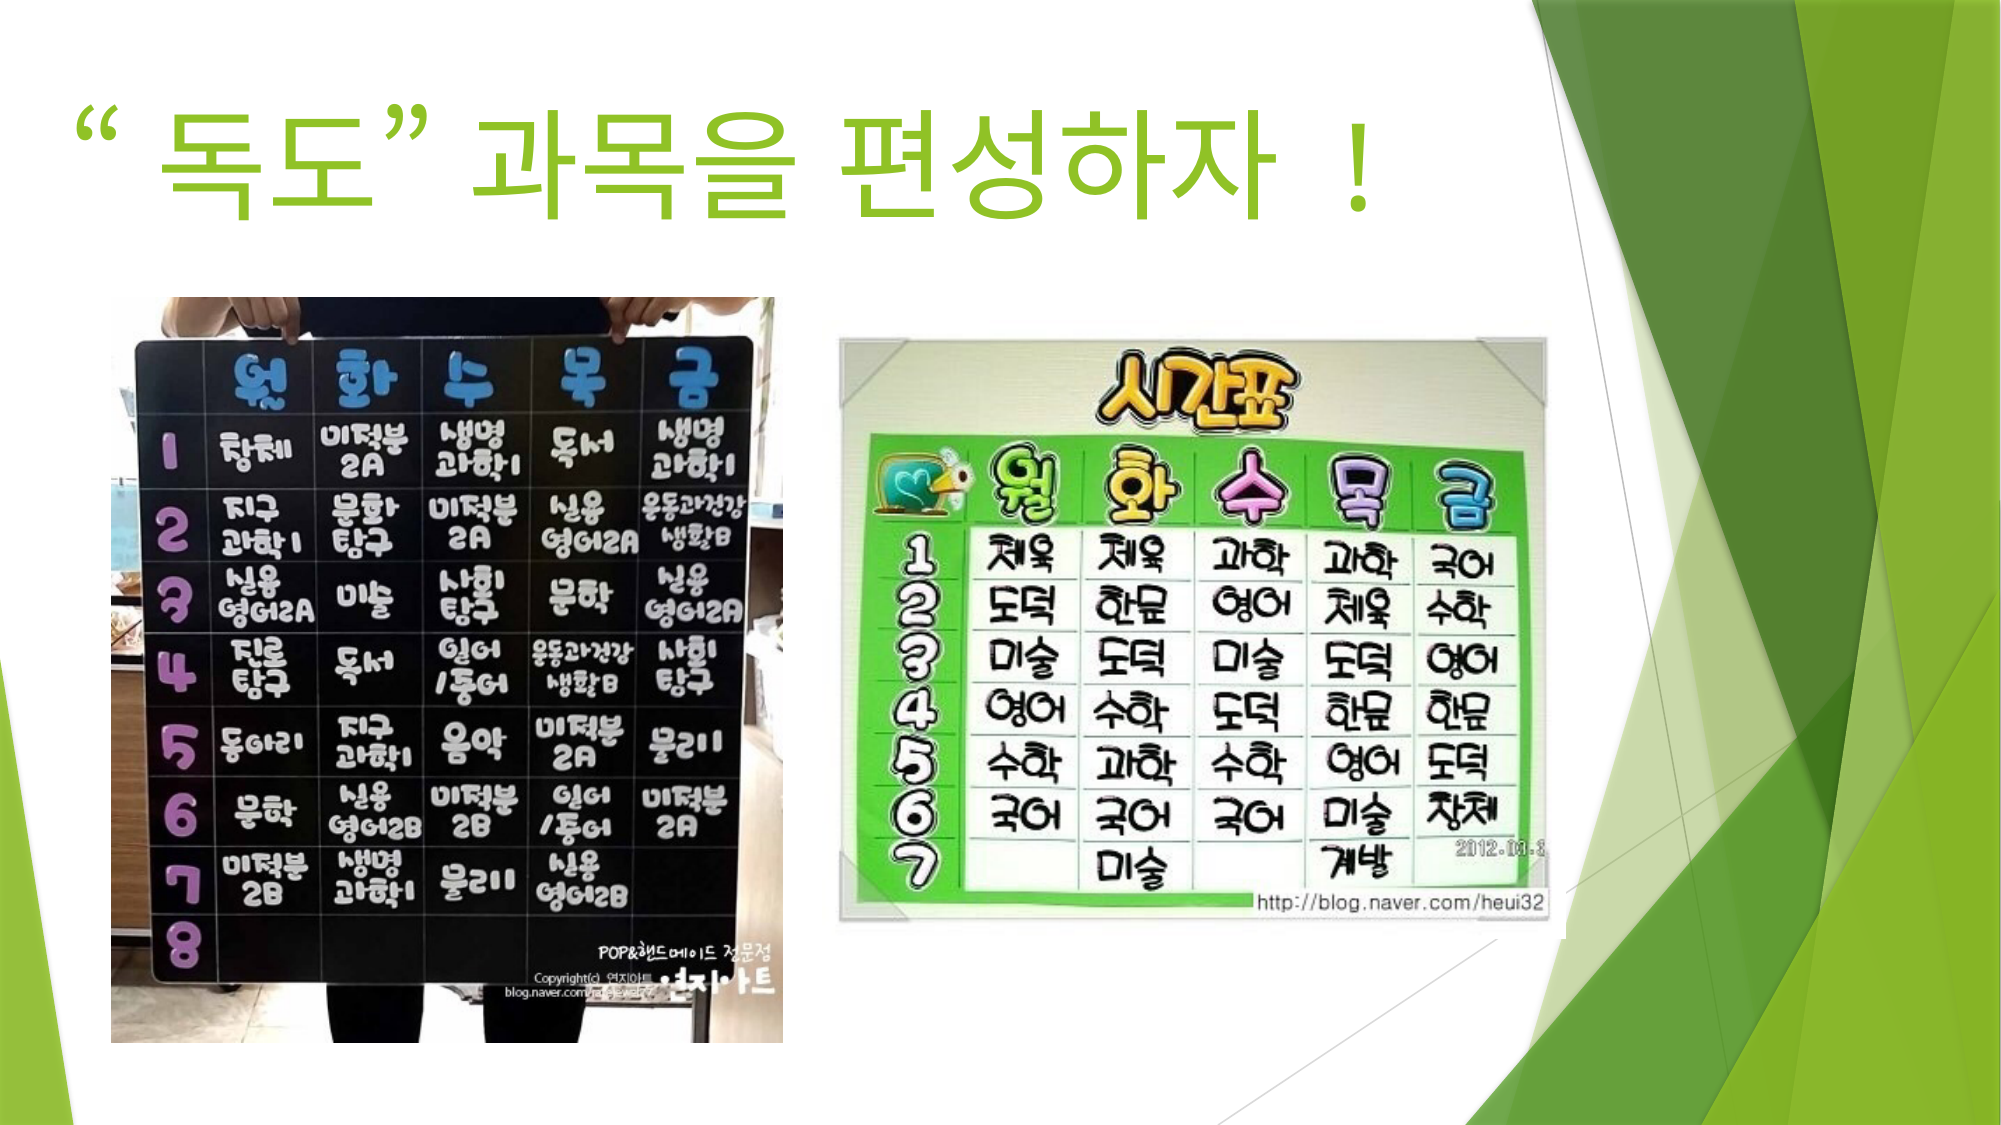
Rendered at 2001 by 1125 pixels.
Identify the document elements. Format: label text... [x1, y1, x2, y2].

picture [111, 297, 784, 1043]
picture [822, 319, 1566, 940]
title “독도” 과목을 편성하자 ! [54, 82, 1465, 300]
